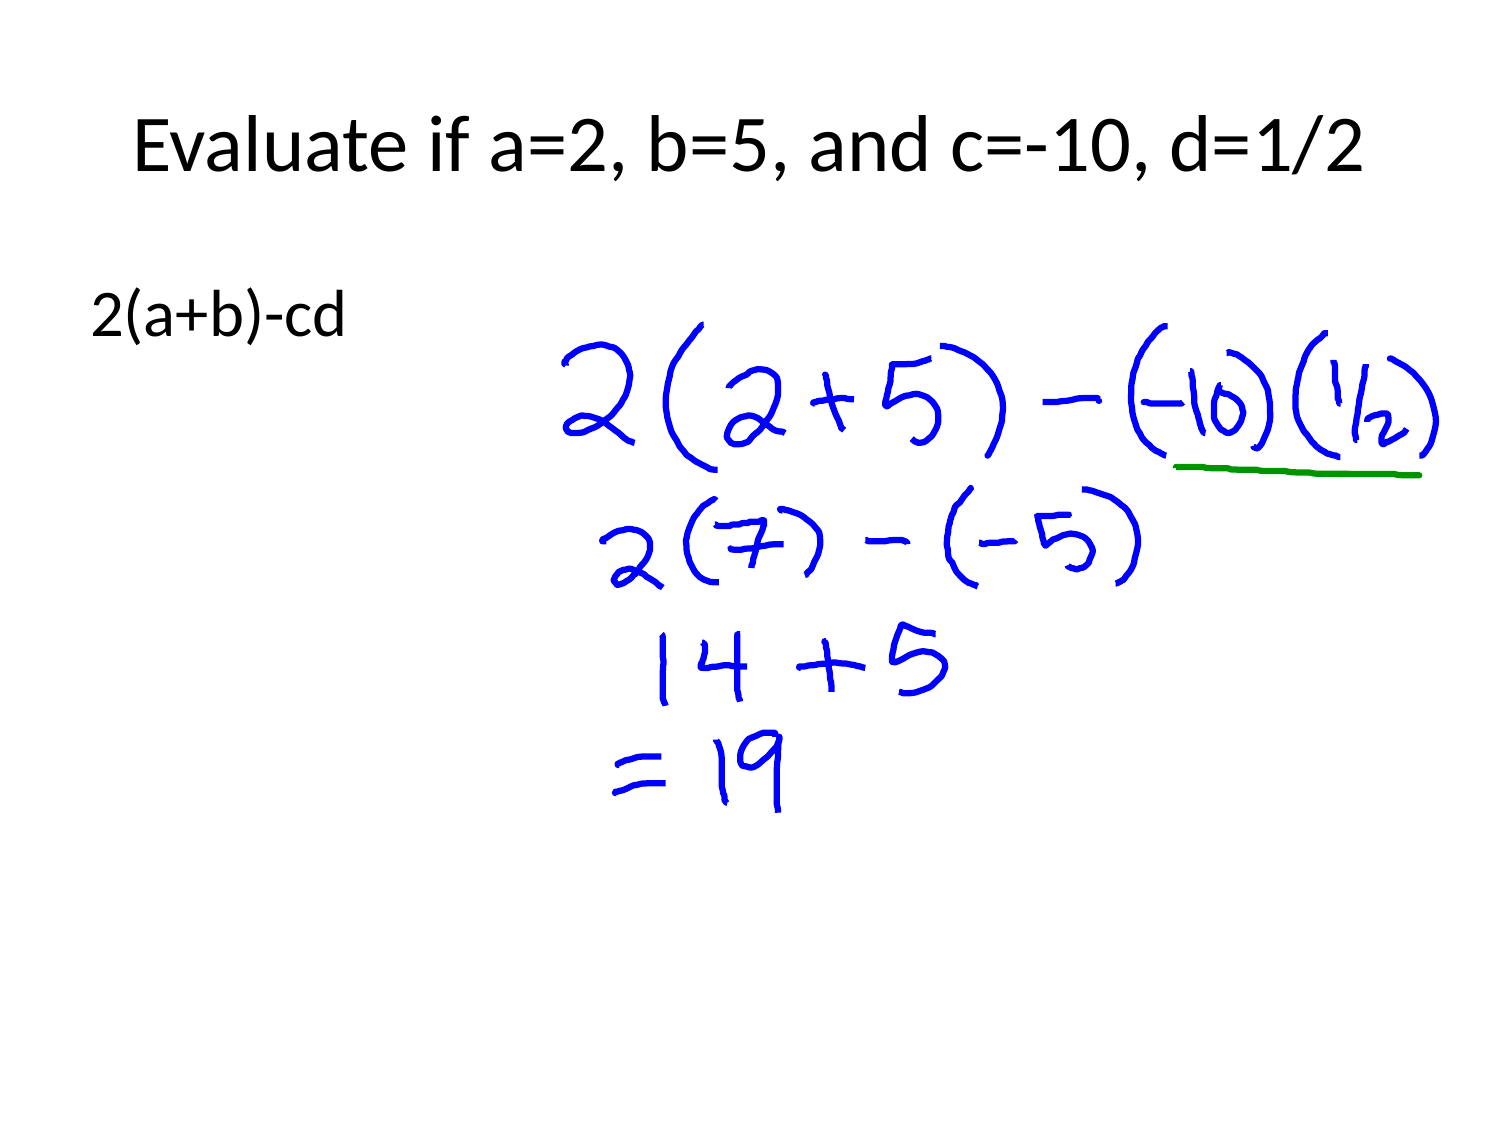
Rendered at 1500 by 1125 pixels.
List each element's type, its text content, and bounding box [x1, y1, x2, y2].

text_box [664, 324, 718, 471]
text_box [891, 623, 946, 694]
text_box [946, 487, 978, 588]
text_box [1081, 488, 1139, 585]
text_box [812, 397, 855, 405]
text_box [828, 668, 833, 692]
text_box [614, 782, 666, 794]
text_box [729, 543, 784, 551]
text_box [601, 528, 664, 589]
text_box [1389, 357, 1437, 457]
text_box [1036, 513, 1094, 570]
text_box [1190, 370, 1206, 434]
text_box [1226, 351, 1271, 450]
text_box [1175, 466, 1421, 477]
text_box [824, 374, 834, 398]
text_box [714, 519, 765, 548]
text_box [1042, 397, 1100, 403]
text_box [737, 549, 757, 569]
text_box [798, 661, 866, 669]
text_box [884, 357, 940, 444]
text_box [699, 641, 736, 669]
text_box [979, 539, 1017, 545]
text_box [1130, 325, 1168, 457]
text_box [1213, 384, 1244, 434]
text_box [660, 633, 667, 706]
text_box [1353, 364, 1367, 441]
text_box [1294, 332, 1341, 458]
text_box [1366, 412, 1408, 445]
text_box [715, 739, 728, 804]
list 2(a+b)-cd [75, 262, 1425, 1005]
text_box [726, 368, 786, 446]
text_box [1142, 401, 1184, 405]
text_box [1332, 359, 1341, 405]
text_box [739, 731, 781, 813]
text_box [823, 640, 830, 662]
text_box [865, 539, 909, 545]
title Evaluate if a=2, b=5, and c=-10, d=1/2 [75, 45, 1425, 233]
text_box [830, 402, 845, 431]
text_box [685, 498, 719, 583]
text_box [563, 343, 635, 444]
text_box [736, 633, 741, 702]
text_box [779, 508, 821, 576]
text_box [939, 345, 1004, 457]
text_box [617, 755, 662, 766]
